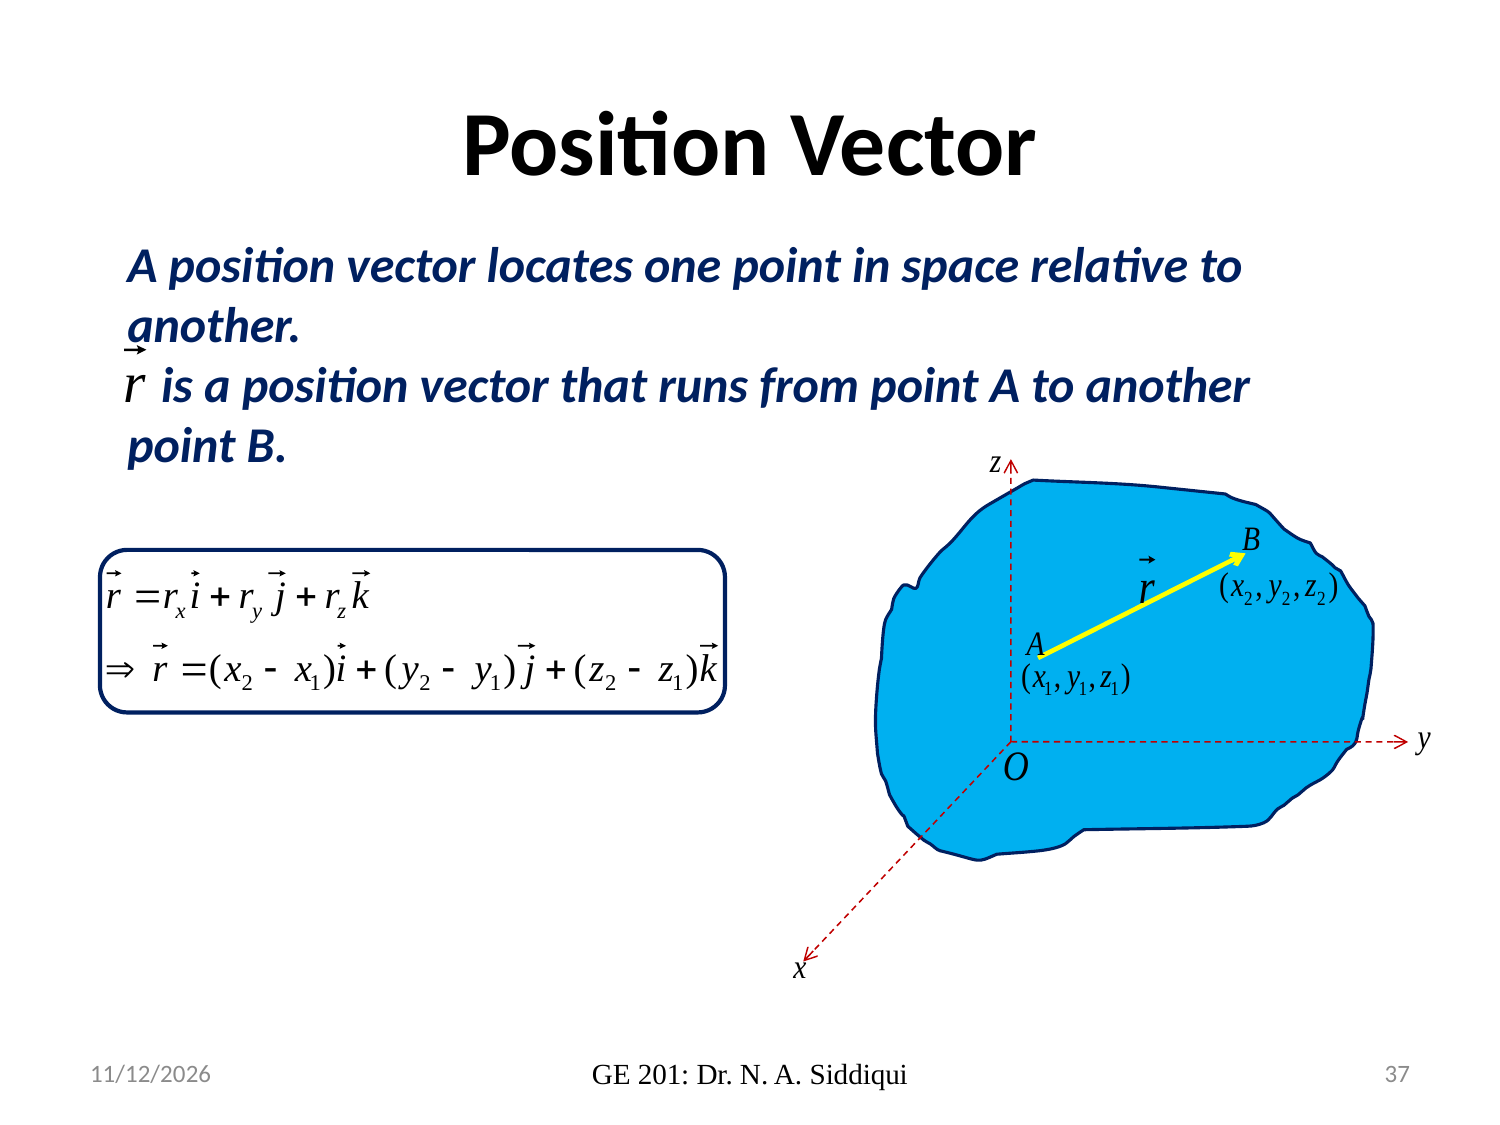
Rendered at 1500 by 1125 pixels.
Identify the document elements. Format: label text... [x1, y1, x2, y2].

footer GE 201: Dr. N. A. Siddiqui [512, 1042, 988, 1103]
title Position Vector [75, 45, 1425, 233]
text_box [103, 547, 722, 560]
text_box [99, 562, 727, 699]
text_box A position vector locates one point in space relative to another. is a position vector that runs from point A to another point B. [112, 224, 1338, 480]
text_box [106, 706, 719, 715]
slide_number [75, 1042, 425, 1103]
slide_number 37 [1074, 1042, 1425, 1103]
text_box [114, 334, 158, 412]
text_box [787, 449, 1438, 988]
